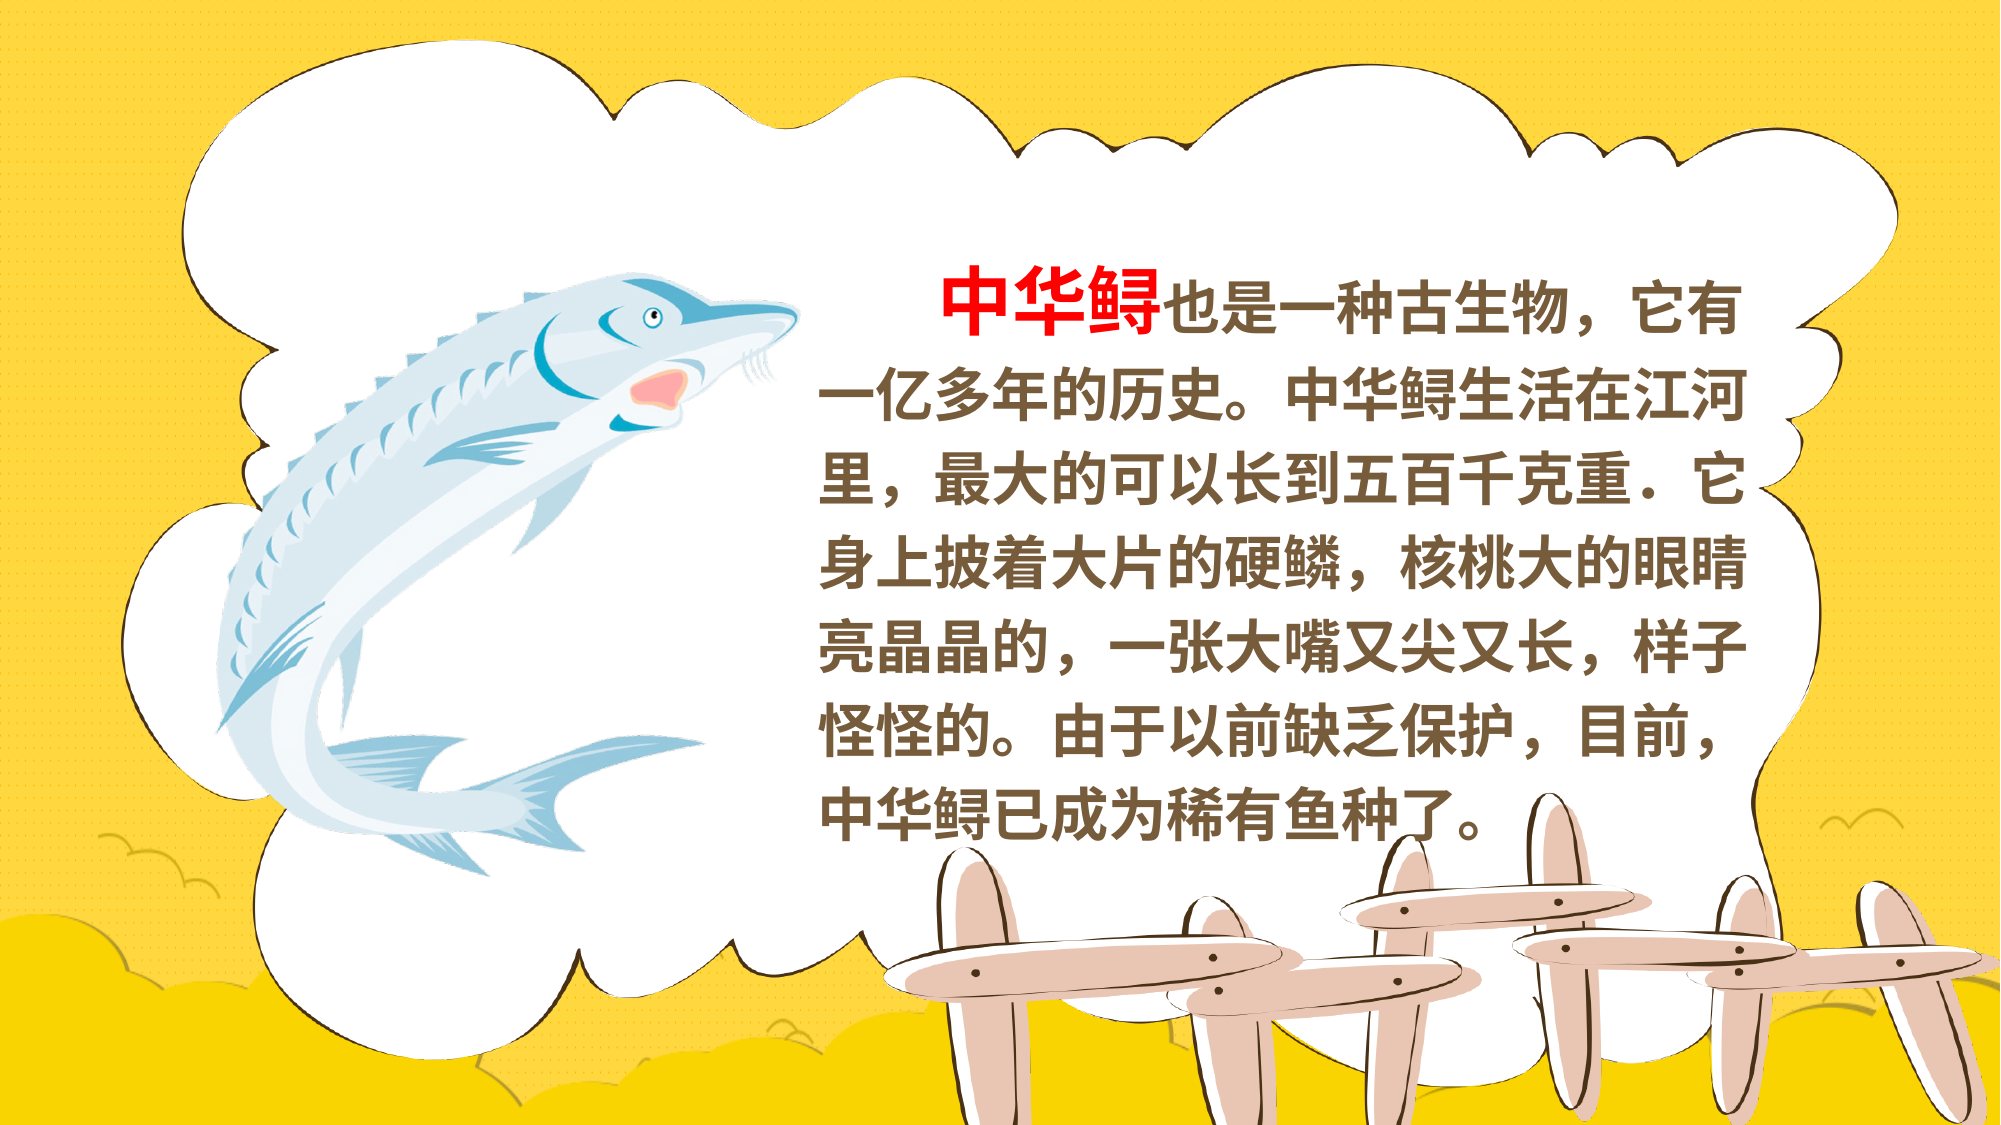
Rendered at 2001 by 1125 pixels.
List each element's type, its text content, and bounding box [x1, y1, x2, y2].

picture [0, 0, 2000, 1125]
text_box 中华鲟也是一种古生物，它有一亿多年的历史。中华鲟生活在江河里，最大的可以长到五百千克重．它身上披着大片的硬鳞，核桃大的眼睛亮晶晶的，一张大嘴又尖又长，样子怪怪的。由于以前缺乏保护，目前，中华鲟已成为稀有鱼种了。 [802, 228, 1807, 856]
